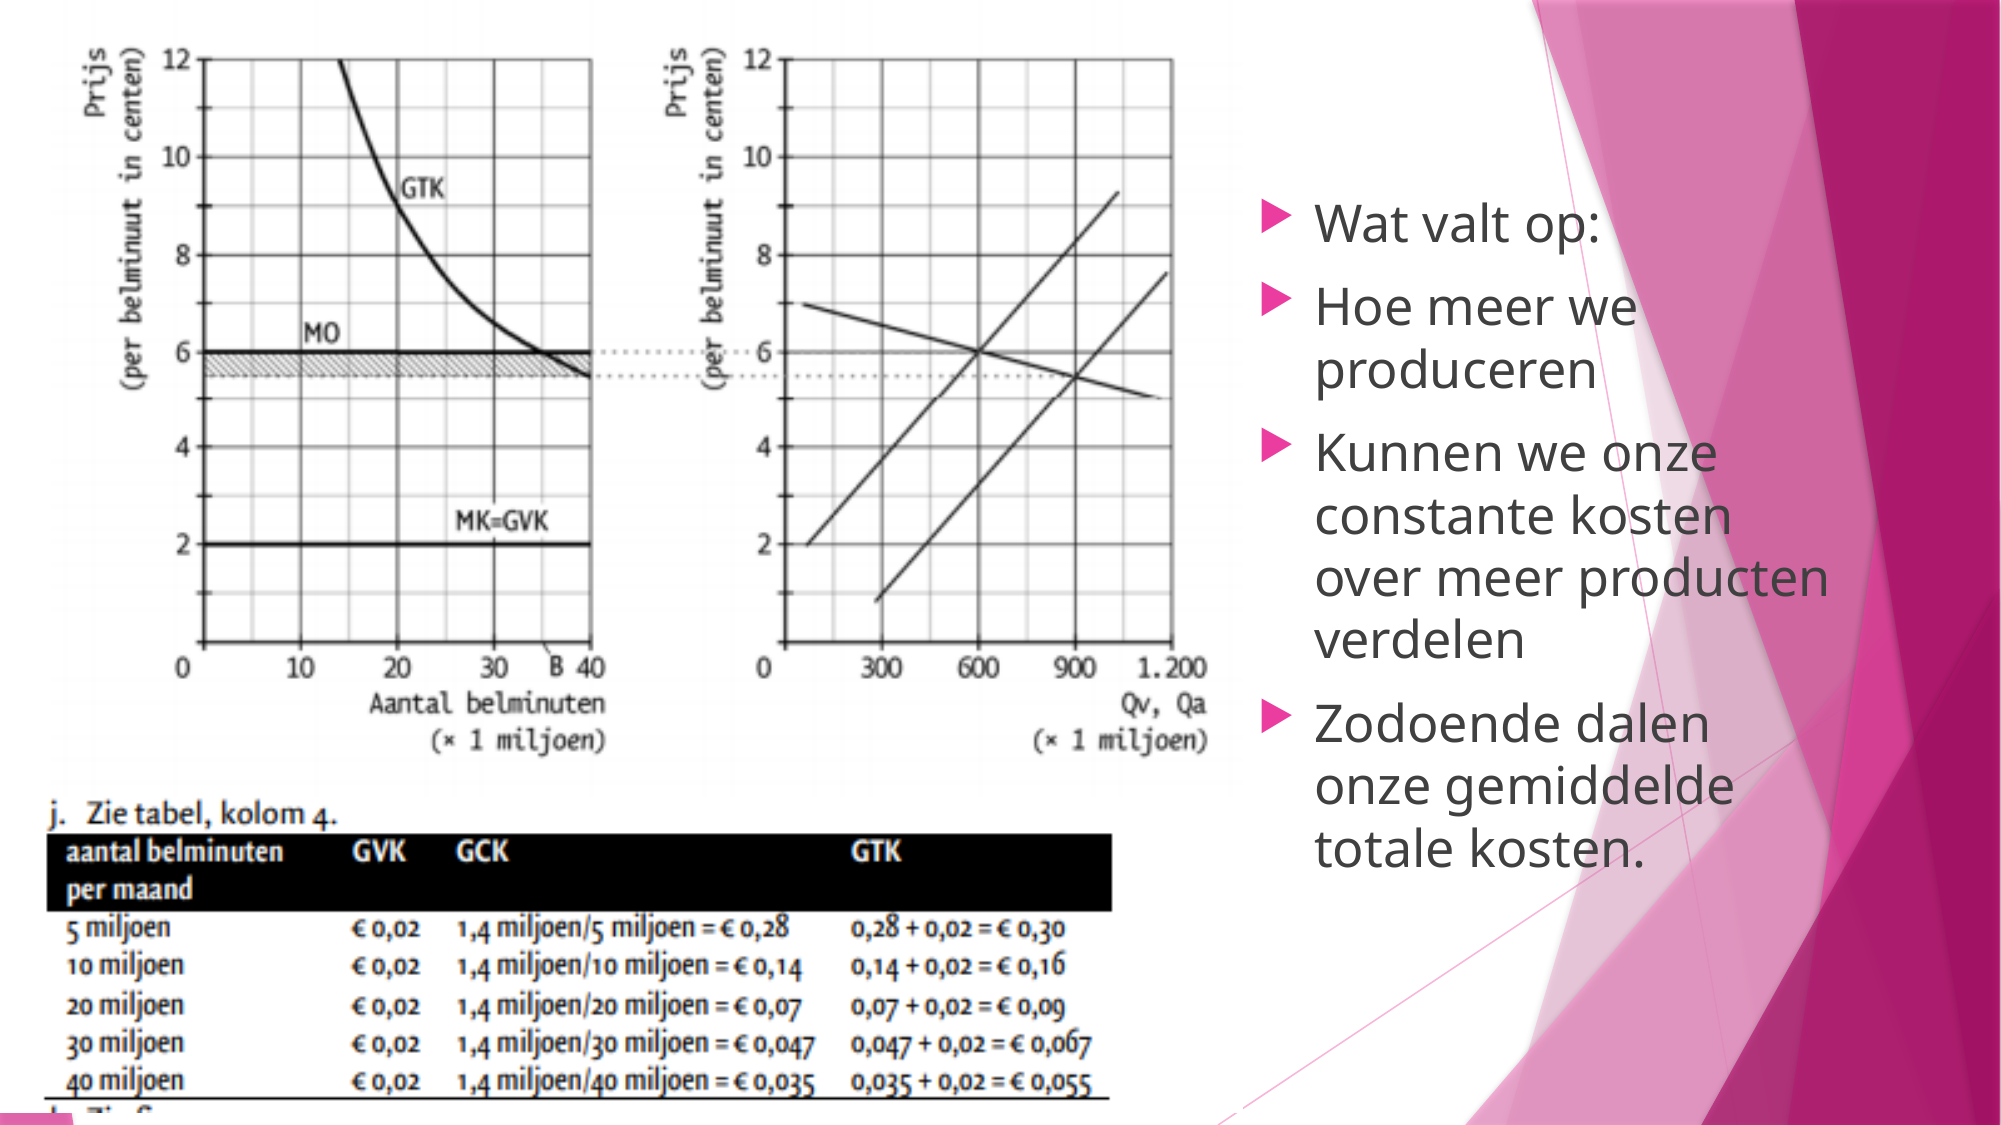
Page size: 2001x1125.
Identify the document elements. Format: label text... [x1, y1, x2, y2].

list Wat valt op: Hoe meer we produceren Kunnen we onze constante kosten over meer producten verdelen Zodoende dalen onze gemiddelde totale kosten. [1249, 182, 1857, 771]
picture [0, 0, 1244, 1115]
